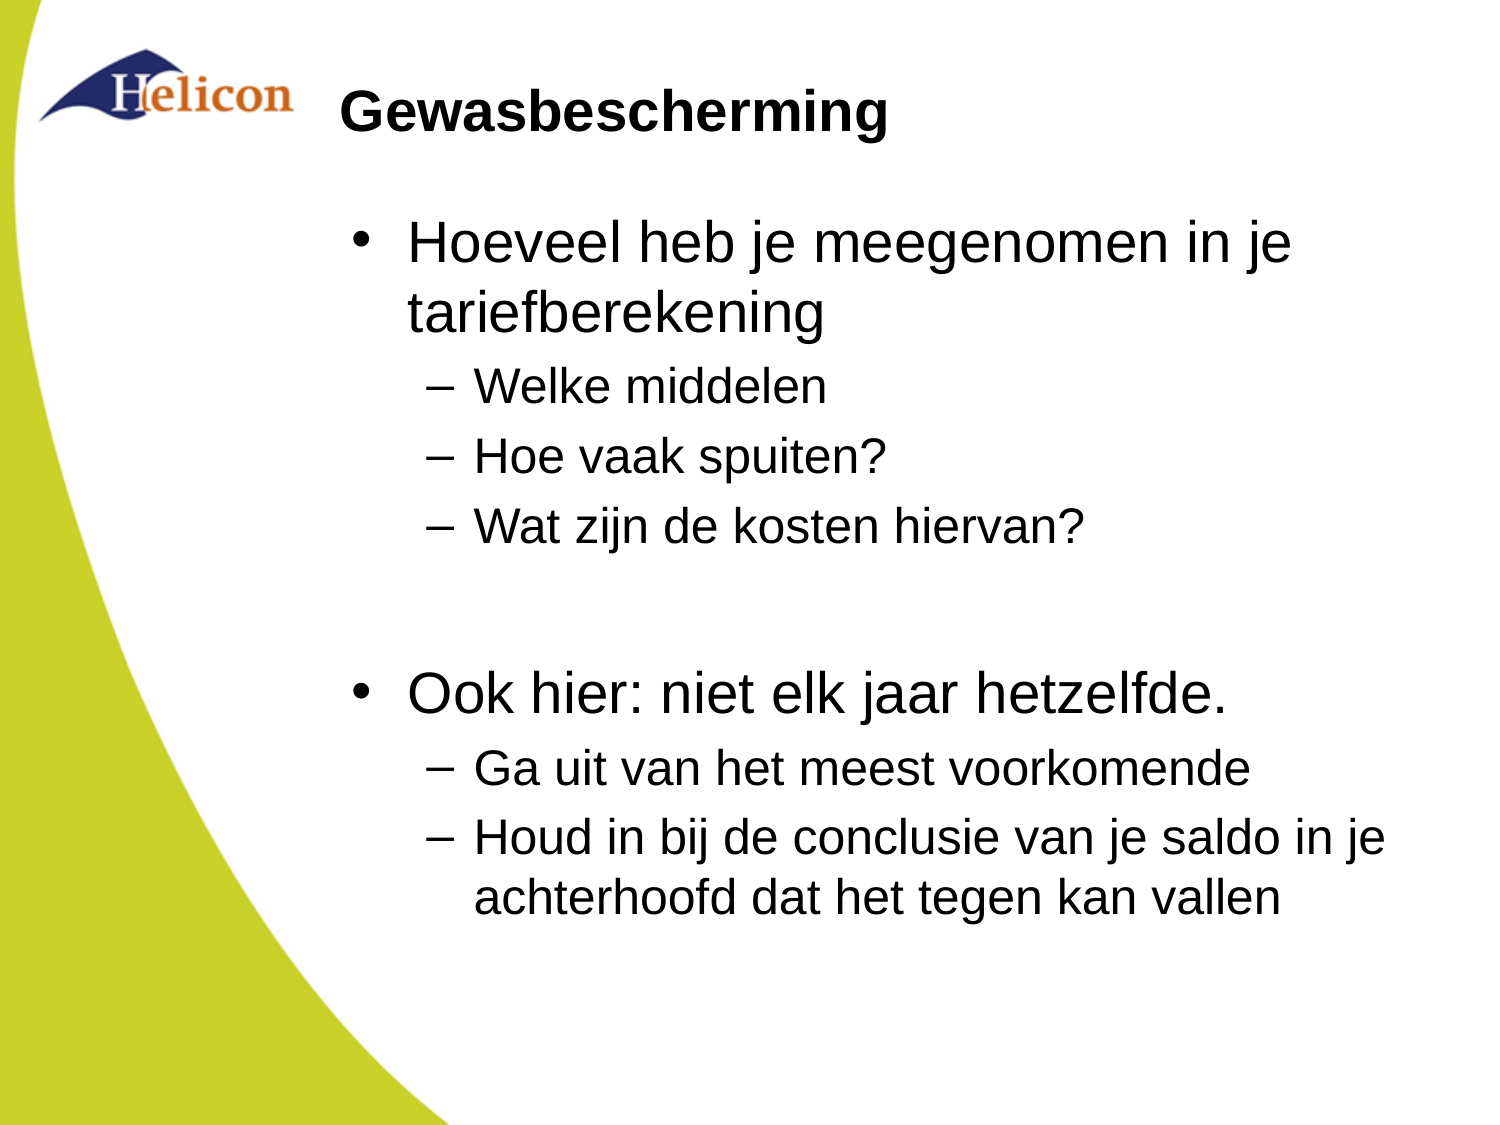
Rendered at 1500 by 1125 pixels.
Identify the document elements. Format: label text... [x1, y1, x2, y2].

picture [0, 0, 1500, 1125]
list Hoeveel heb je meegenomen in je tariefberekening Welke middelen Hoe vaak spuiten? Wat zijn de kosten hiervan? Ook hier: niet elk jaar hetzelfde. Ga uit van het meest voorkomende Houd in bij de conclusie van je saldo in je achterhoofd dat het tegen kan vallen [336, 196, 1425, 1005]
title Gewasbescherming [324, 54, 1415, 161]
